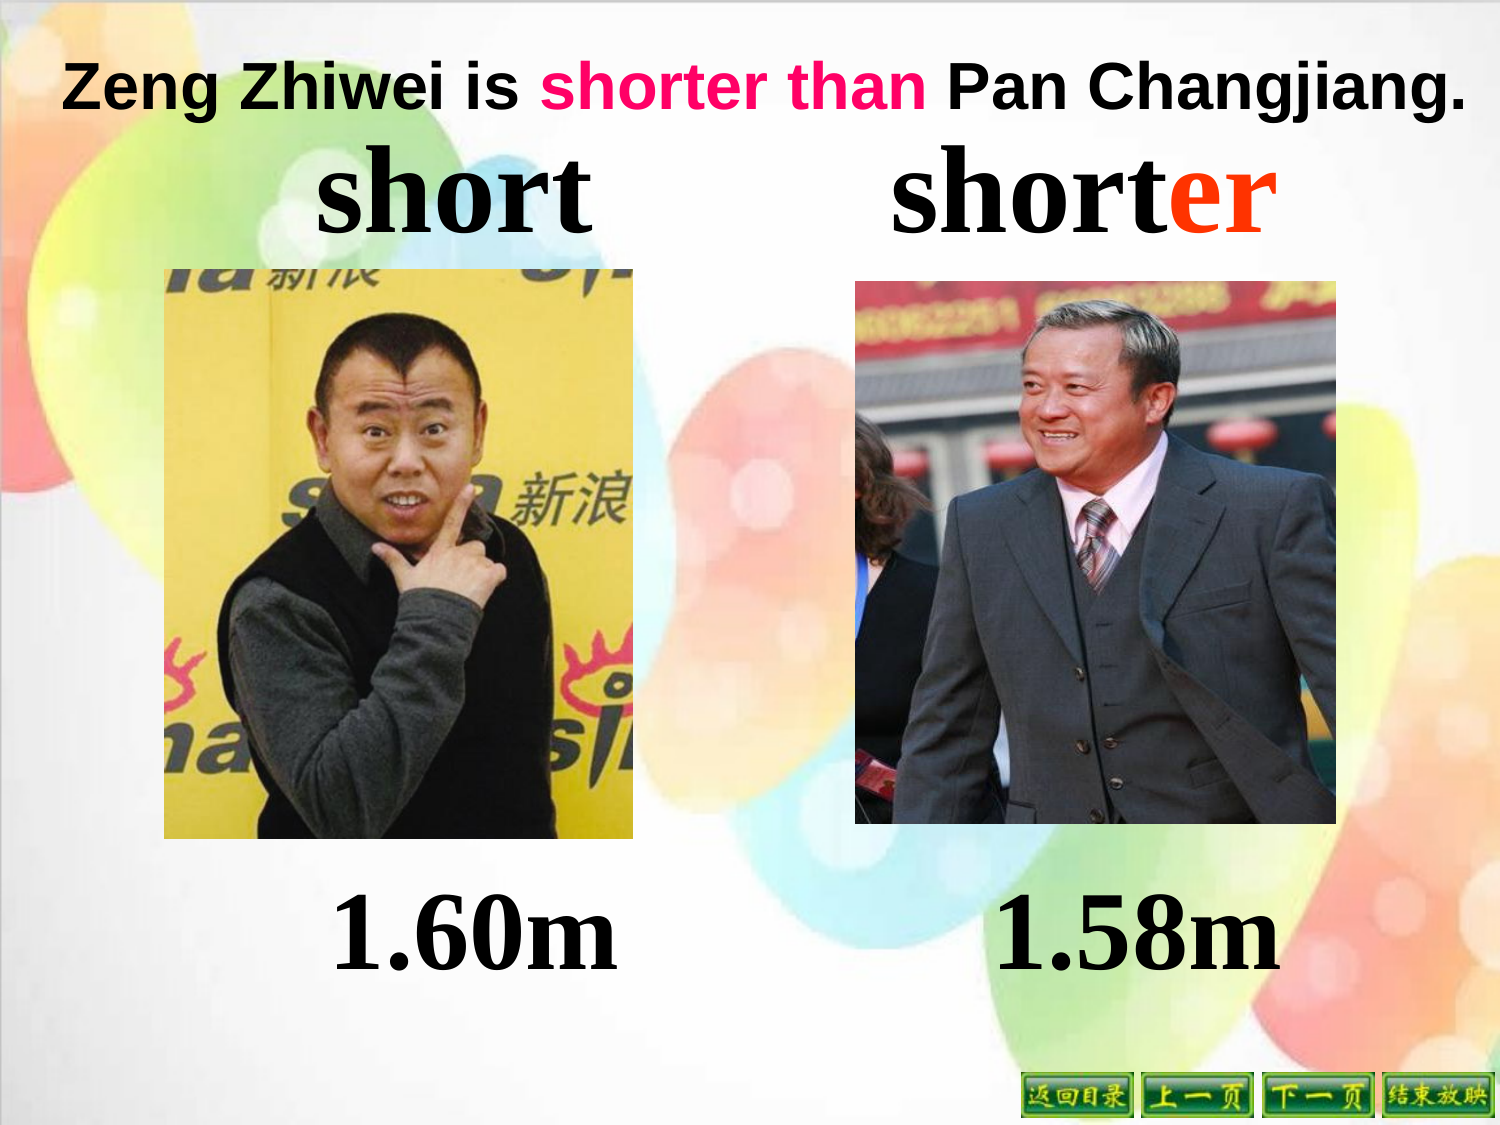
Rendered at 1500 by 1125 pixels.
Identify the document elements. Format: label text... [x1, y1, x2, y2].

picture [0, 0, 1500, 1125]
text_box shorter [875, 130, 1294, 265]
text_box short [300, 130, 608, 265]
text_box 1.60m [314, 849, 635, 1000]
text_box Zeng Zhiwei is shorter than Pan Changjiang. [46, 35, 1500, 130]
text_box 1.58m [976, 849, 1298, 1000]
